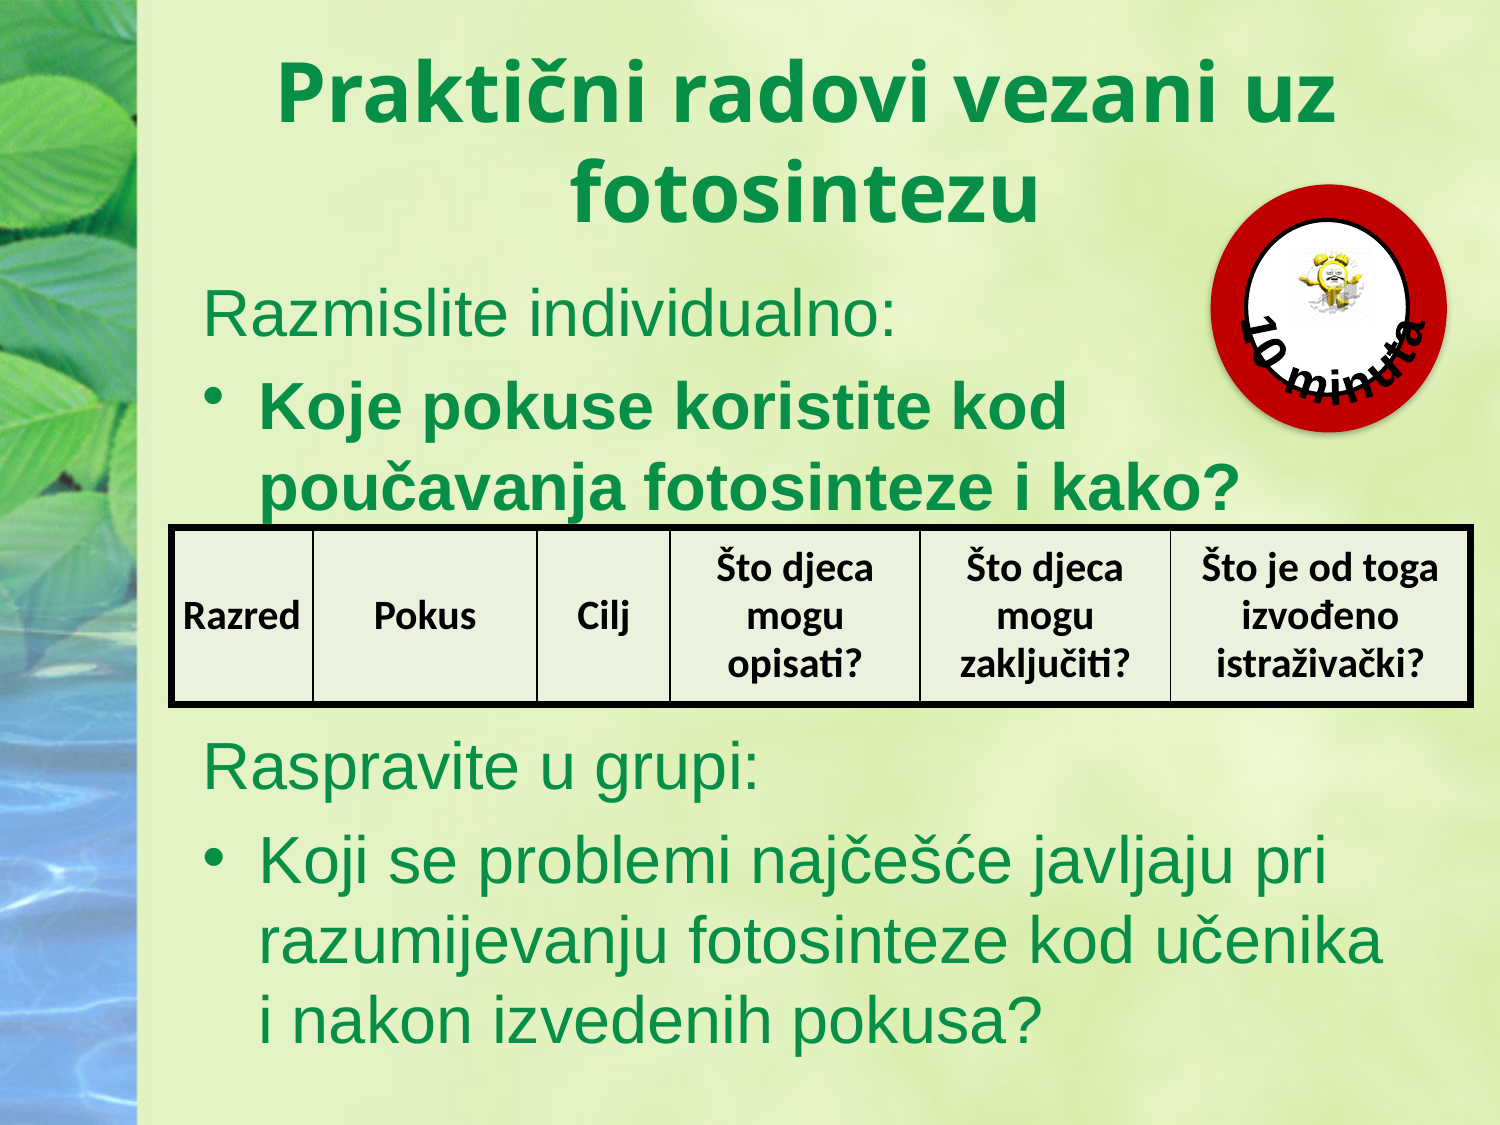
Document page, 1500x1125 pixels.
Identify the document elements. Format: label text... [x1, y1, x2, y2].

text_box [1243, 217, 1410, 397]
table_header Što djeca mogu zaključiti? [921, 531, 1170, 701]
text_box [1210, 184, 1447, 433]
table_header Što djeca mogu opisati? [671, 531, 919, 701]
list Razmislite individualno: Koje pokuse koristite kod poučavanja fotosinteze i kako? Raspravite u grupi: Koji se problemi najčešće javljaju pri razumijevanju fotosinteze kod učenika i nakon izvedenih pokusa? [187, 262, 1426, 524]
title Praktični radovi vezani uz fotosintezu [187, 44, 1426, 233]
table_header Što je od toga izvođeno istraživački? [1171, 531, 1467, 701]
table_header Cilj [538, 531, 669, 701]
list Razmislite individualno: Koje pokuse koristite kod poučavanja fotosinteze i kako? Raspravite u grupi: Koji se problemi najčešće javljaju pri razumijevanju fotosinteze kod učenika i nakon izvedenih pokusa? [187, 708, 1426, 1006]
table_header Pokus [314, 531, 536, 701]
table_header Razred [175, 531, 312, 701]
picture [0, 0, 1500, 1125]
